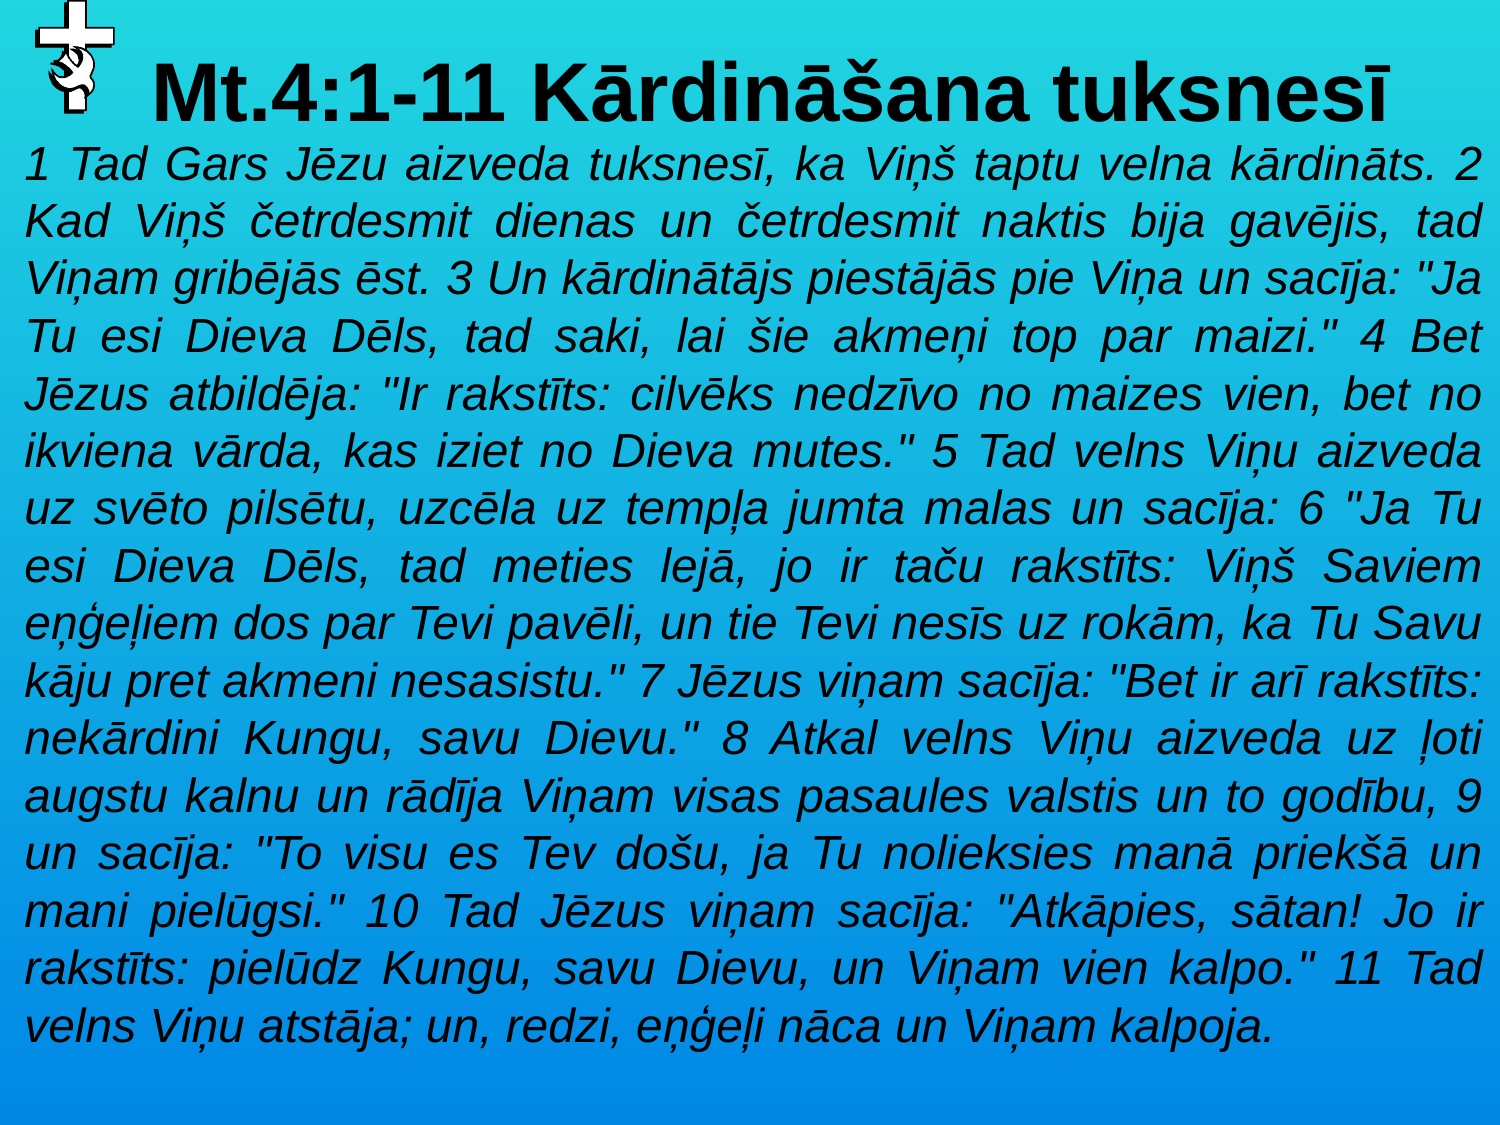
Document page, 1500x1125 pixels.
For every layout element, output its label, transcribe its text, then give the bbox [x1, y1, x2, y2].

picture [1254, 868, 1258, 878]
picture [34, 0, 116, 114]
list 1 Tad Gars Jēzu aizveda tuksnesī, ka Viņš taptu velna kārdināts. 2 Kad Viņš četrdesmit dienas un četrdesmit naktis bija gavējis, tad Viņam gribējās ēst. 3 Un kārdinātājs piestājās pie Viņa un sacīja: "Ja Tu esi Dieva Dēls, tad saki, lai šie akmeņi top par maizi." 4 Bet Jēzus atbildēja: "Ir rakstīts: cilvēks nedzīvo no maizes vien, bet no ikviena vārda, kas iziet no Dieva mutes." 5 Tad velns Viņu aizveda uz svēto pilsētu, uzcēla uz tempļa jumta malas un sacīja: 6 "Ja Tu esi Dieva Dēls, tad meties lejā, jo ir taču rakstīts: Viņš Saviem eņģeļiem dos par Tevi pavēli, un tie Tevi nesīs uz rokām, ka Tu Savu kāju pret akmeni nesasistu." 7 Jēzus viņam sacīja: "Bet ir arī rakstīts: nekārdini Kungu, savu Dievu." 8 Atkal velns Viņu aizveda uz ļoti augstu kalnu un rādīja Viņam visas pasaules valstis un to godību, 9 un sacīja: "To visu es Tev došu, ja Tu nolieksies manā priekšā un mani pielūgsi." 10 Tad Jēzus viņam sacīja: "Atkāpies, sātan! Jo ir rakstīts: pielūdz Kungu, savu Dievu, un Viņam vien kalpo." 11 Tad velns Viņu atstāja; un, redzi, eņģeļi nāca un Viņam kalpoja. [0, 124, 1500, 868]
title Mt.4:1-11 Kārdināšana tuksnesī [100, 0, 1442, 124]
